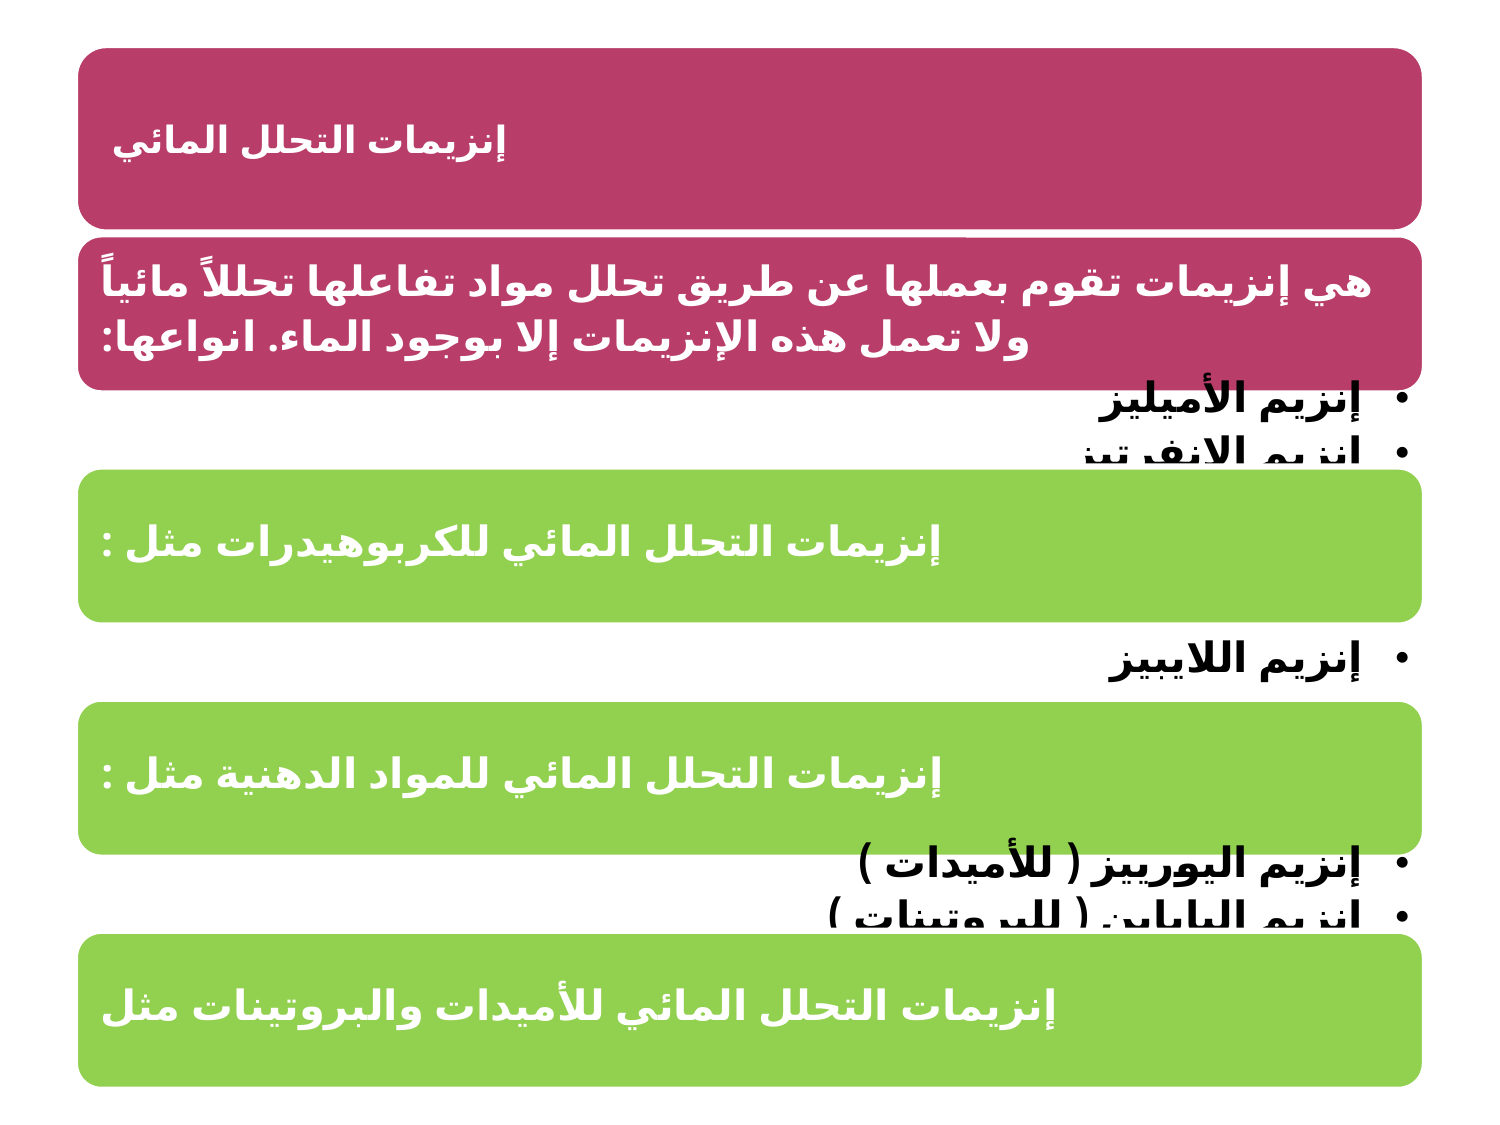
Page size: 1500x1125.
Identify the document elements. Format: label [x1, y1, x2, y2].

text_box [78, 48, 1425, 226]
list [77, 237, 1423, 1088]
